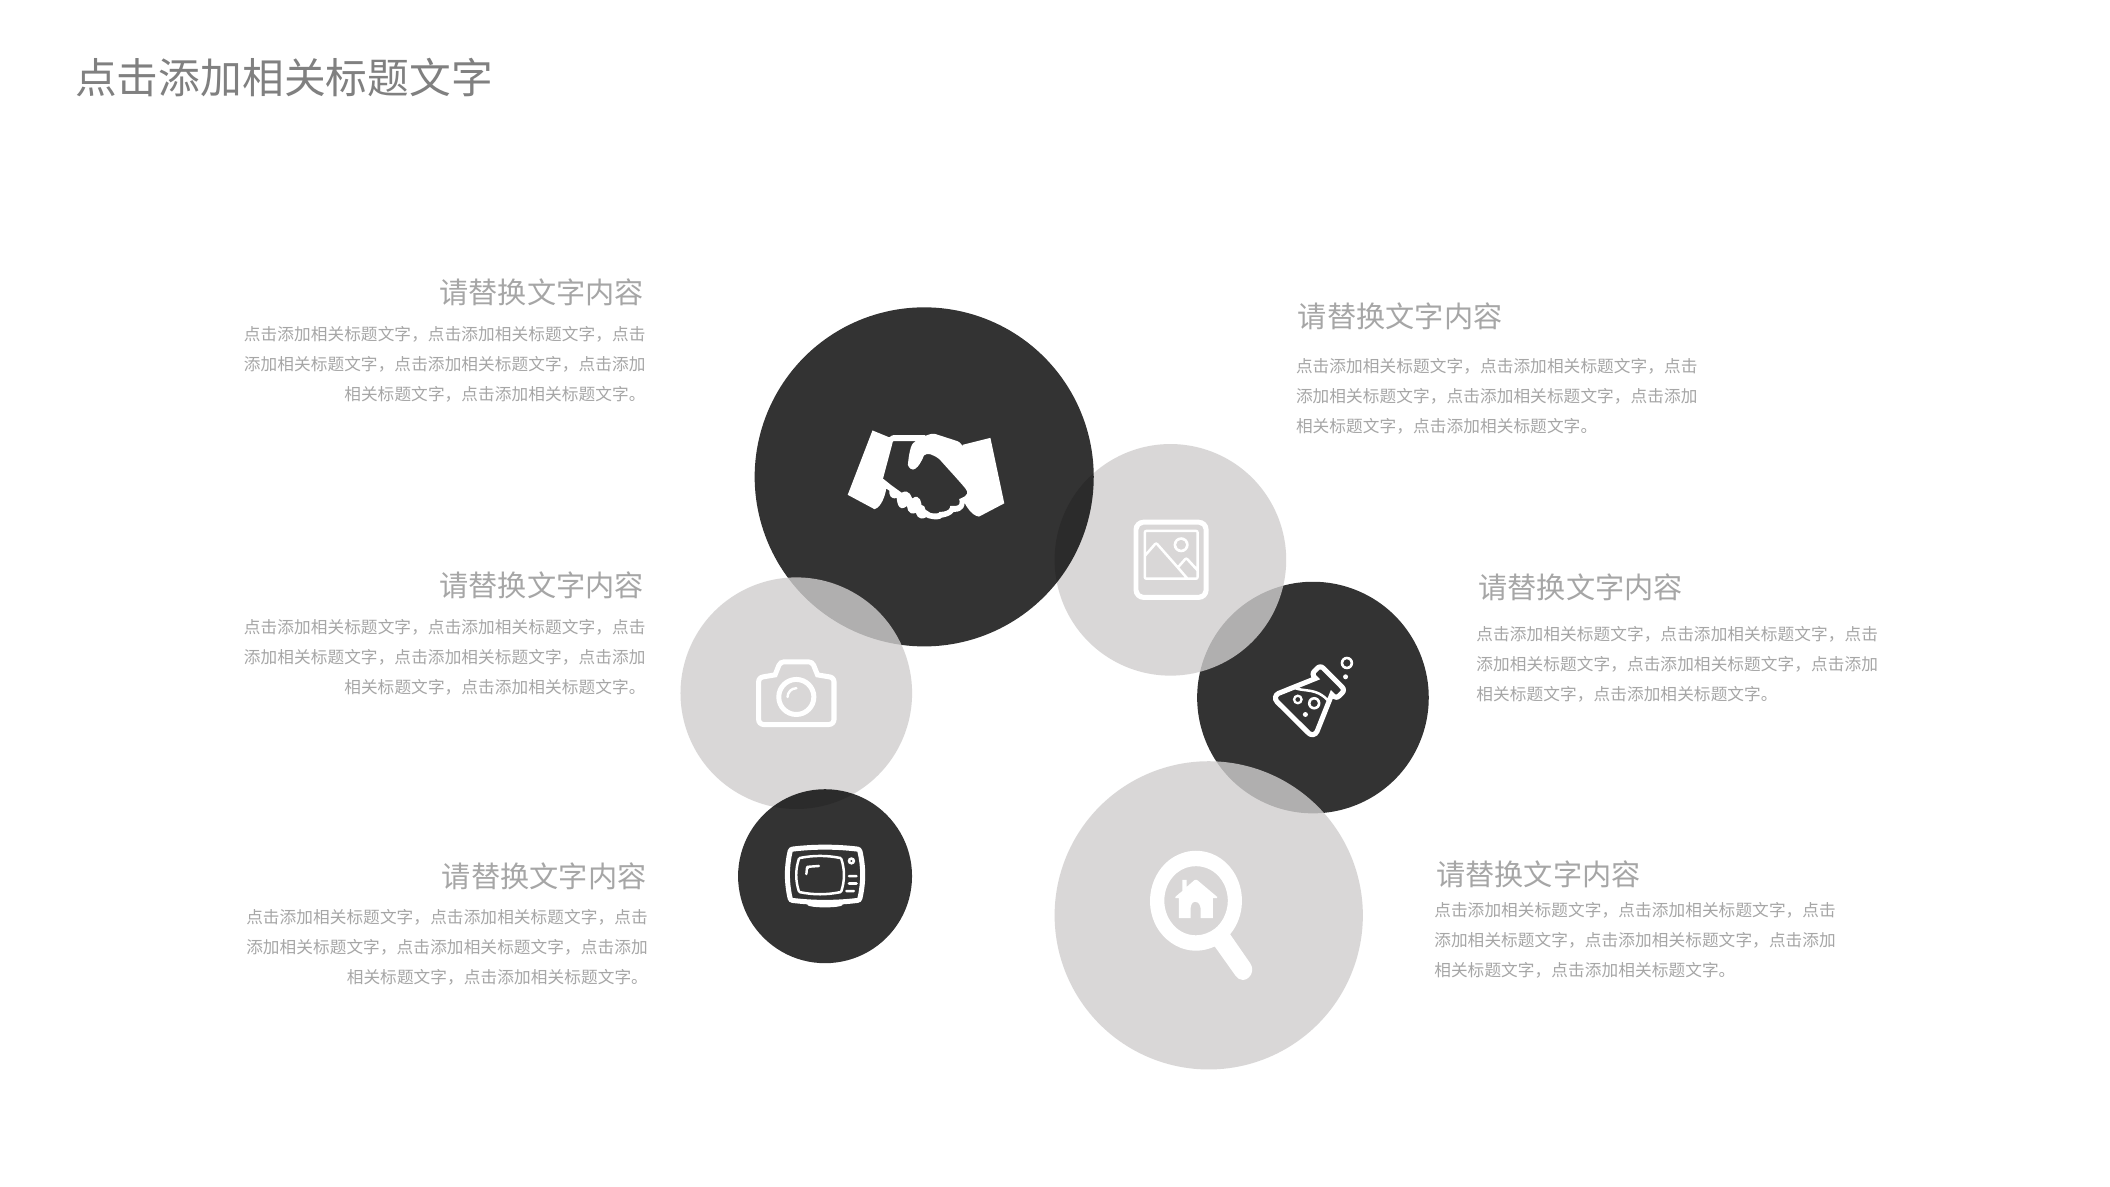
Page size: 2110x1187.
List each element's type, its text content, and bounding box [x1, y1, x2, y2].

text_box 点击添加相关标题文字，点击添加相关标题文字，点击添加相关标题文字，点击添加相关标题文字，点击添加相关标题文字，点击添加相关标题文字。 [1462, 606, 1898, 711]
text_box 点击添加相关标题文字，点击添加相关标题文字，点击添加相关标题文字，点击添加相关标题文字，点击添加相关标题文字，点击添加相关标题文字。 [227, 890, 663, 995]
text_box 点击添加相关标题文字，点击添加相关标题文字，点击添加相关标题文字，点击添加相关标题文字，点击添加相关标题文字，点击添加相关标题文字。 [1420, 883, 1856, 988]
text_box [754, 307, 1094, 647]
text_box 点击添加相关标题文字 [59, 44, 563, 107]
text_box 请替换文字内容 [263, 843, 663, 901]
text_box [1197, 581, 1429, 814]
text_box 点击添加相关标题文字，点击添加相关标题文字，点击添加相关标题文字，点击添加相关标题文字，点击添加相关标题文字，点击添加相关标题文字。 [1281, 338, 1717, 443]
text_box 请替换文字内容 [1420, 841, 1819, 899]
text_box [680, 577, 913, 809]
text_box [738, 789, 913, 964]
text_box 请替换文字内容 [1282, 283, 1681, 341]
text_box 请替换文字内容 [261, 552, 661, 611]
text_box 请替换文字内容 [1462, 554, 1862, 613]
text_box 请替换文字内容 [261, 259, 661, 318]
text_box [1054, 444, 1287, 676]
text_box 点击添加相关标题文字，点击添加相关标题文字，点击添加相关标题文字，点击添加相关标题文字，点击添加相关标题文字，点击添加相关标题文字。 [224, 306, 660, 411]
text_box 点击添加相关标题文字，点击添加相关标题文字，点击添加相关标题文字，点击添加相关标题文字，点击添加相关标题文字，点击添加相关标题文字。 [224, 599, 660, 704]
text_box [1054, 761, 1363, 1070]
